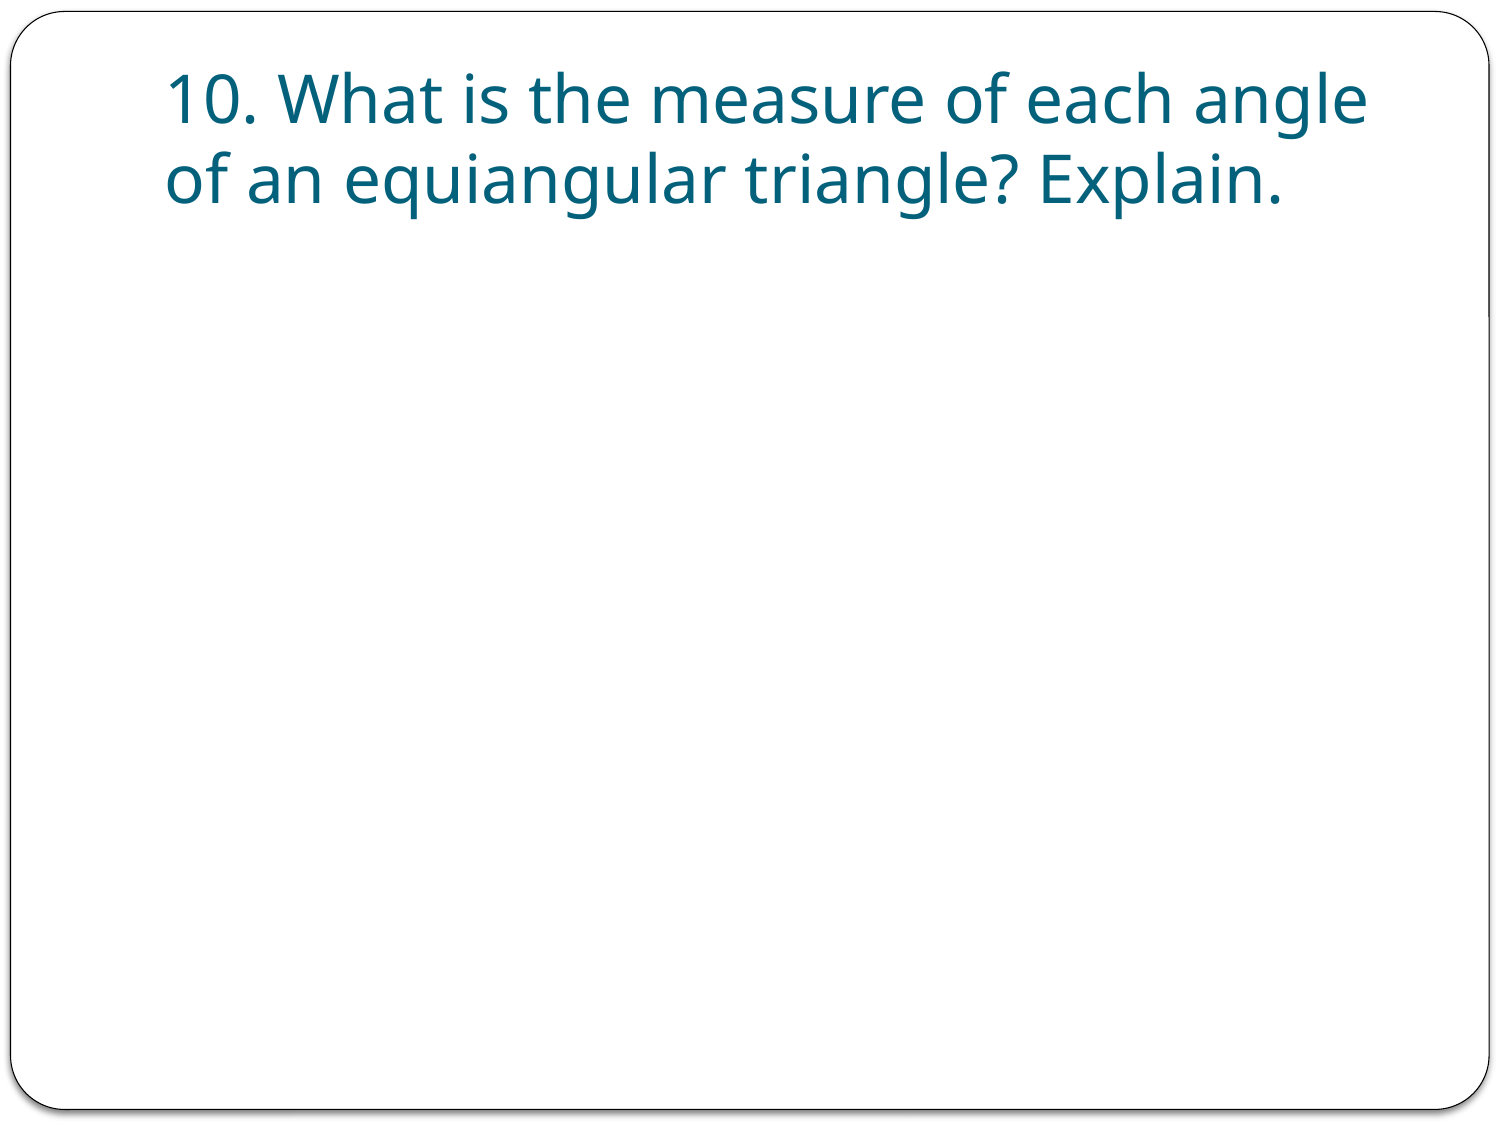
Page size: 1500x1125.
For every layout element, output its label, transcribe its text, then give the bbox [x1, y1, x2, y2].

title 10. What is the measure of each angle of an equiangular triangle? Explain. [150, 45, 1425, 233]
